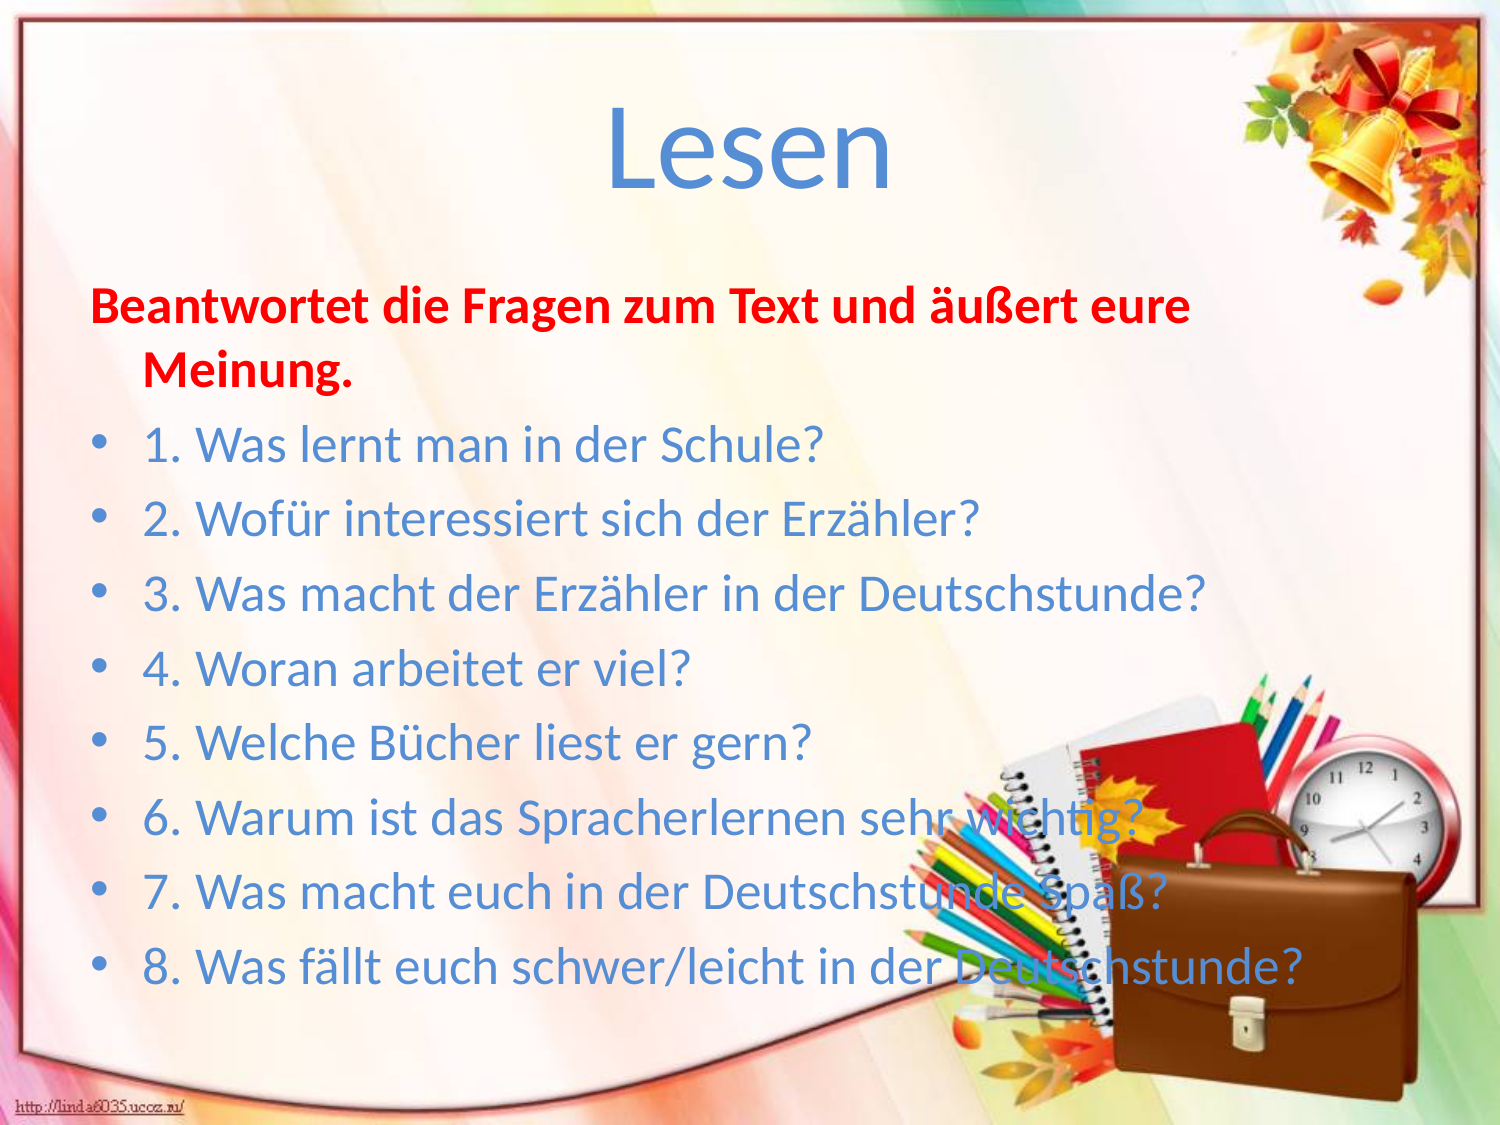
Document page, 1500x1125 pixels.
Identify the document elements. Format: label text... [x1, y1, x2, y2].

title Lesen [75, 45, 1425, 233]
list Beantwortet die Fragen zum Text und äußert eure Meinung. 1. Was lernt man in der Schule? 2. Wofür interessiert sich der Erzähler? 3. Was macht der Erzähler in der Deutschstunde? 4. Woran arbeitet er viel? 5. Welche Bücher liest er gern? 6. Warum ist das Spracherlernen sehr wichtig? 7. Was macht euch in der Deutschstunde Spaß? 8. Was fällt euch schwer/leicht in der Deutschstunde? [75, 262, 1425, 1005]
picture [0, 0, 1500, 1125]
